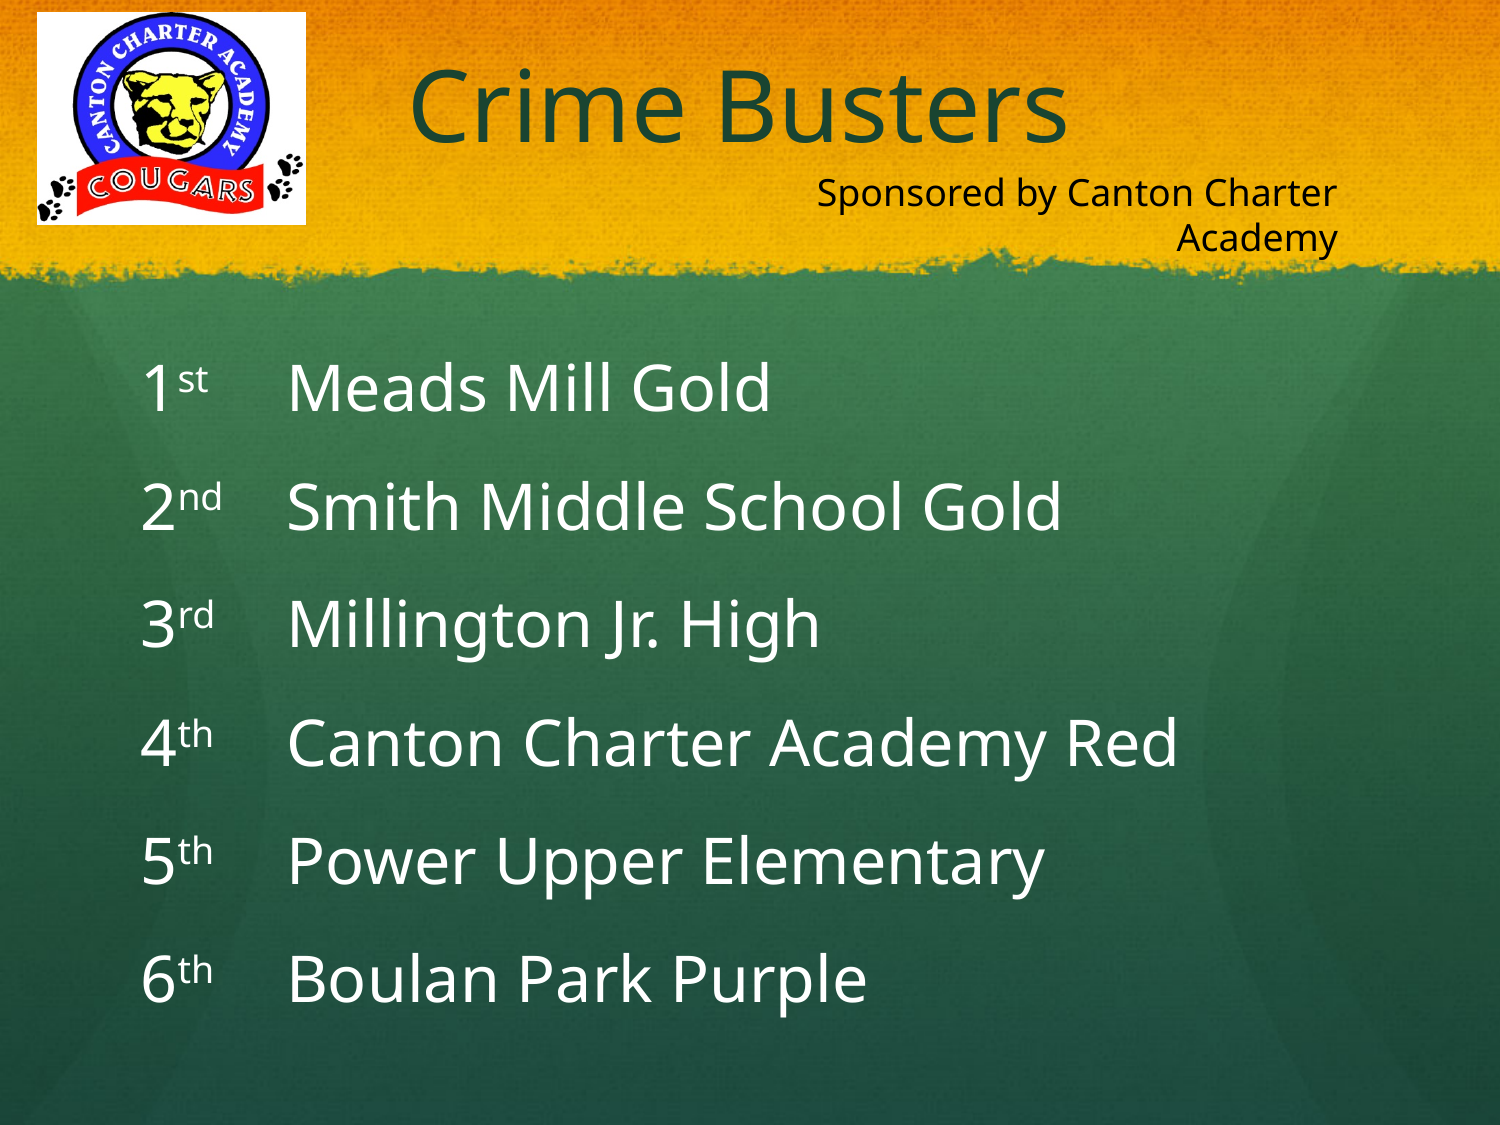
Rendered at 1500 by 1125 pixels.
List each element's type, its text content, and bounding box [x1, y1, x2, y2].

title Crime Busters [327, 13, 1353, 193]
list 1st Meads Mill Gold 2nd Smith Middle School Gold 3rd Millington Jr. High 4th Canton Charter Academy Red 5th Power Upper Elementary 6th Boulan Park Purple [125, 339, 1375, 1026]
text_box Sponsored by Canton Charter Academy [654, 161, 1353, 267]
picture [0, 0, 1500, 1125]
